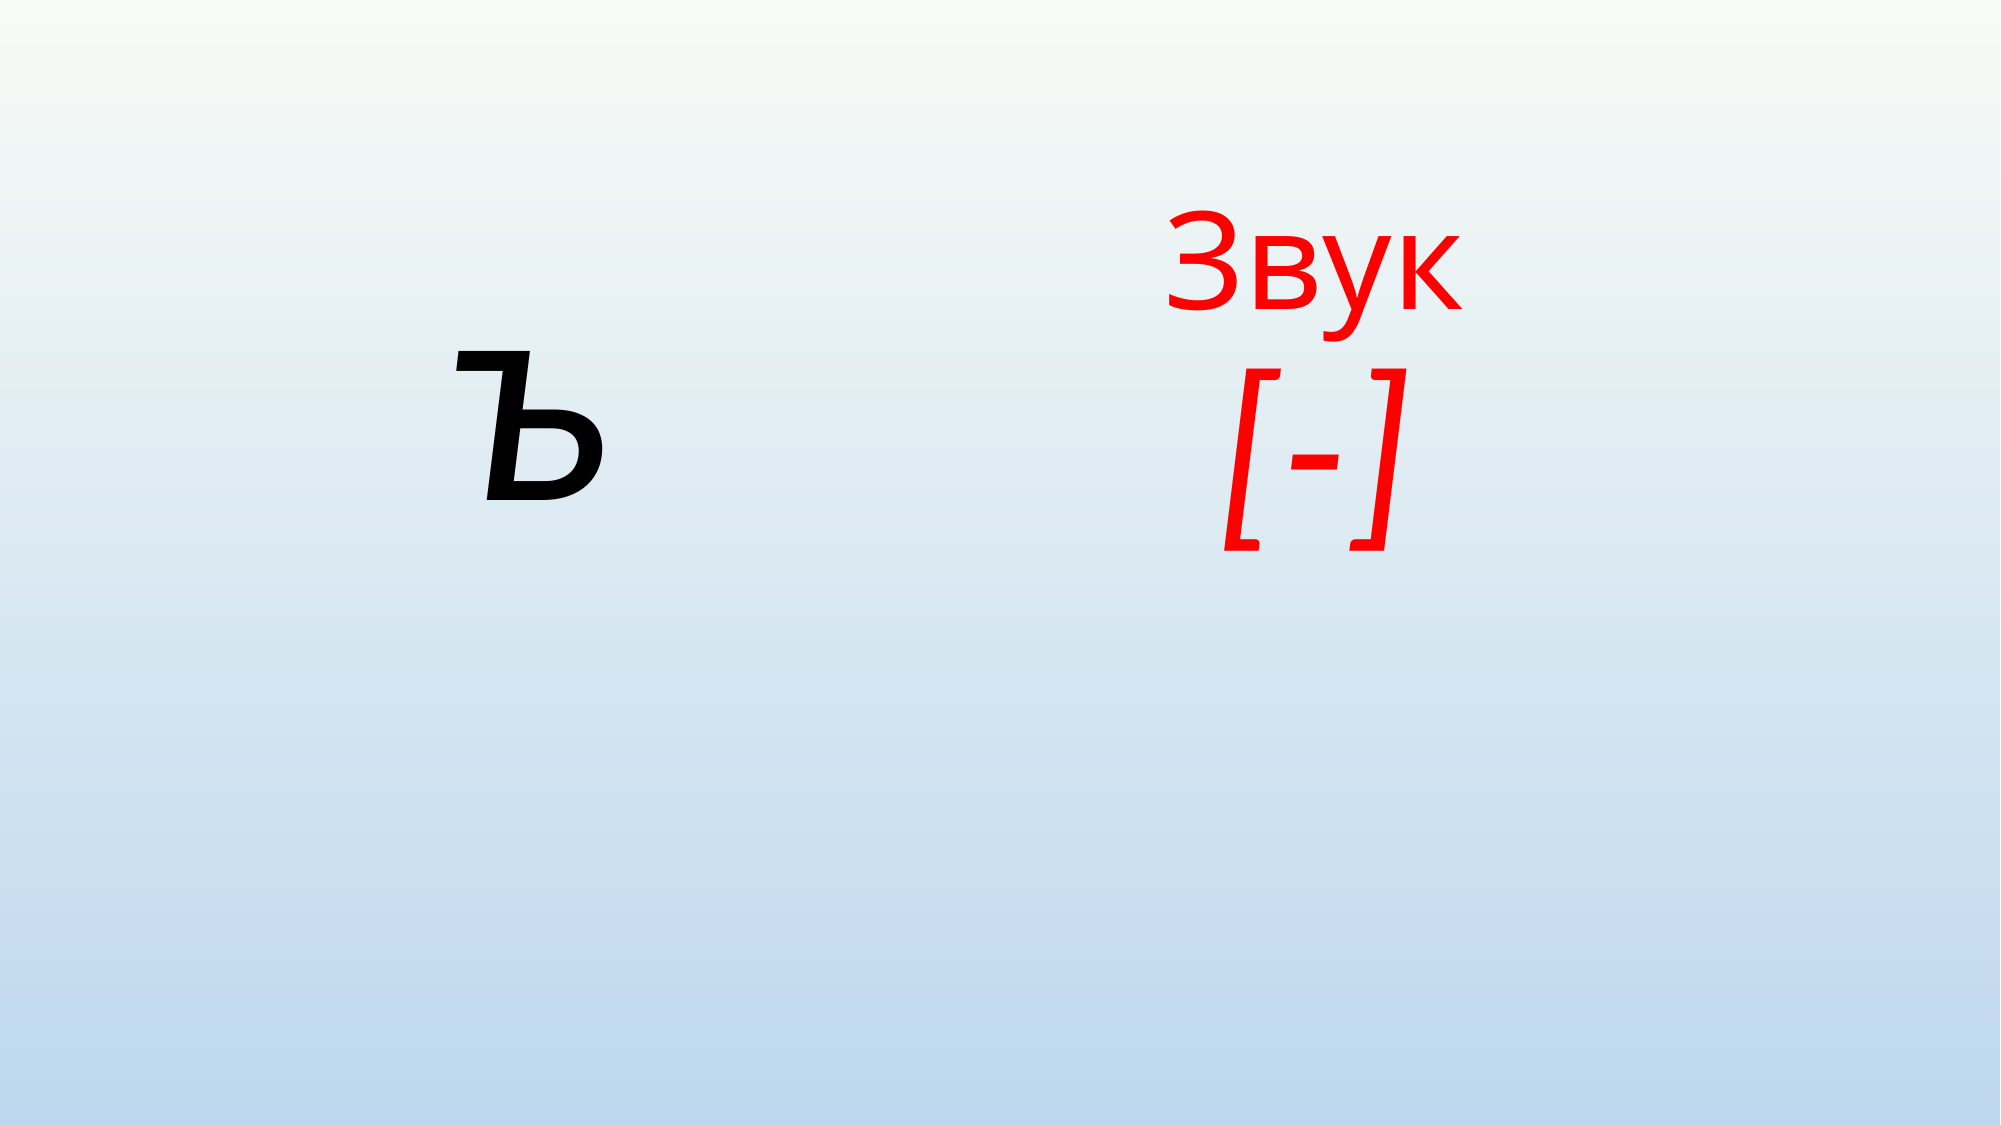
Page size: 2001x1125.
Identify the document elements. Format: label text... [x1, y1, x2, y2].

title ъ [249, 184, 807, 576]
text_box Звук [-] [1036, 184, 1593, 576]
